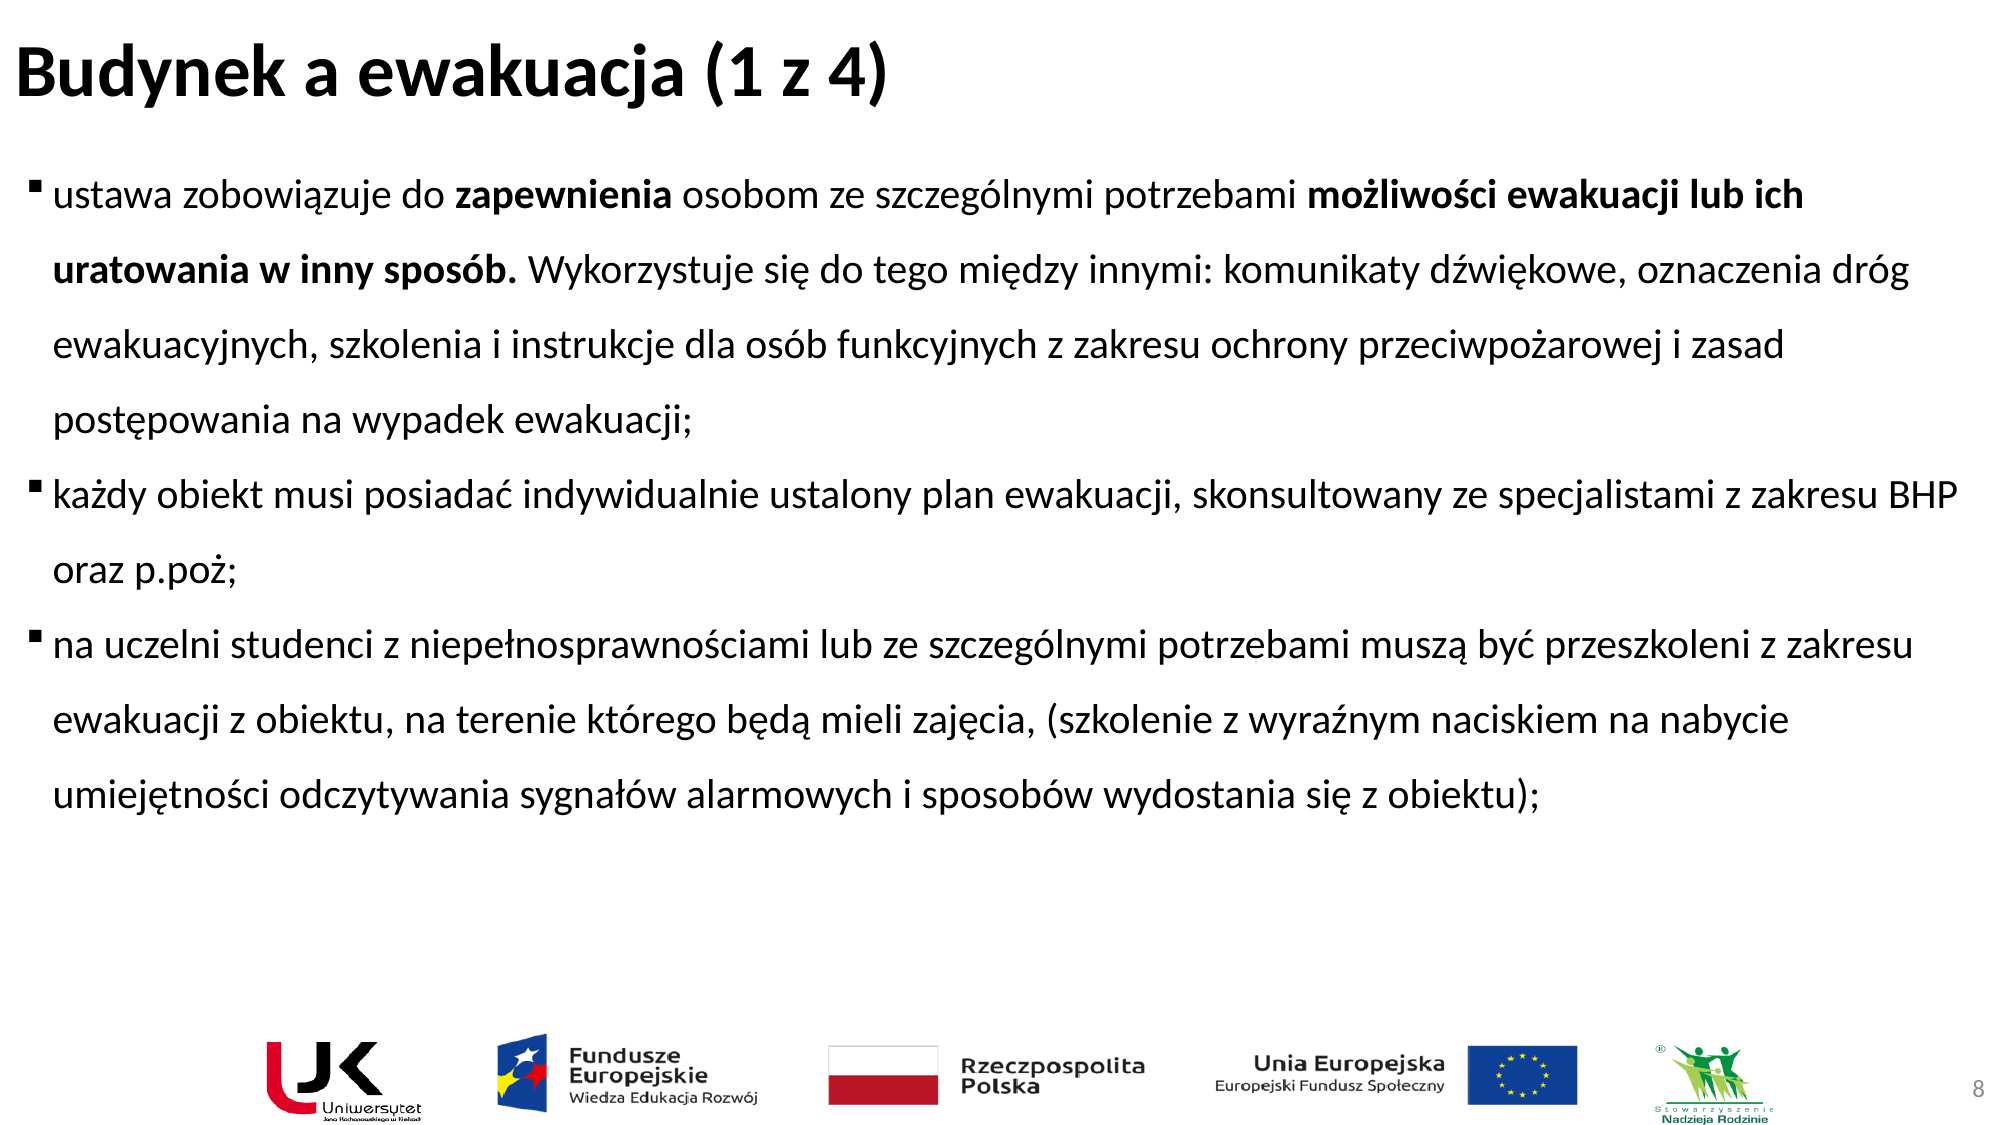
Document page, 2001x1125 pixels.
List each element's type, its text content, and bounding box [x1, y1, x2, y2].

picture [1655, 1044, 1774, 1057]
picture [1655, 1117, 1774, 1125]
picture [463, 1004, 1613, 1125]
title Budynek a ewakuacja (1 z 4) [0, 0, 1582, 111]
picture [266, 1042, 421, 1122]
text_box ustawa zobowiązuje do zapewnienia osobom ze szczególnymi potrzebami możliwości ewakuacji lub ich uratowania w inny sposób. Wykorzystuje się do tego między innymi: komunikaty dźwiękowe, oznaczenia dróg ewakuacyjnych, szkolenia i instrukcje dla osób funkcyjnych z zakresu ochrony przeciwpożarowej i zasad postępowania na wypadek ewakuacji; każdy obiekt musi posiadać indywidualnie ustalony plan ewakuacji, skonsultowany ze specjalistami z zakresu BHP oraz p.poż; na uczelni studenci z niepełnosprawnościami lub ze szczególnymi potrzebami muszą być przeszkoleni z zakresu ewakuacji z obiektu, na terenie którego będą mieli zajęcia, (szkolenie z wyraźnym naciskiem na nabycie umiejętności odczytywania sygnałów alarmowych i sposobów wydostania się z obiektu); [0, 134, 1978, 900]
slide_number 8 [1634, 1057, 2000, 1117]
